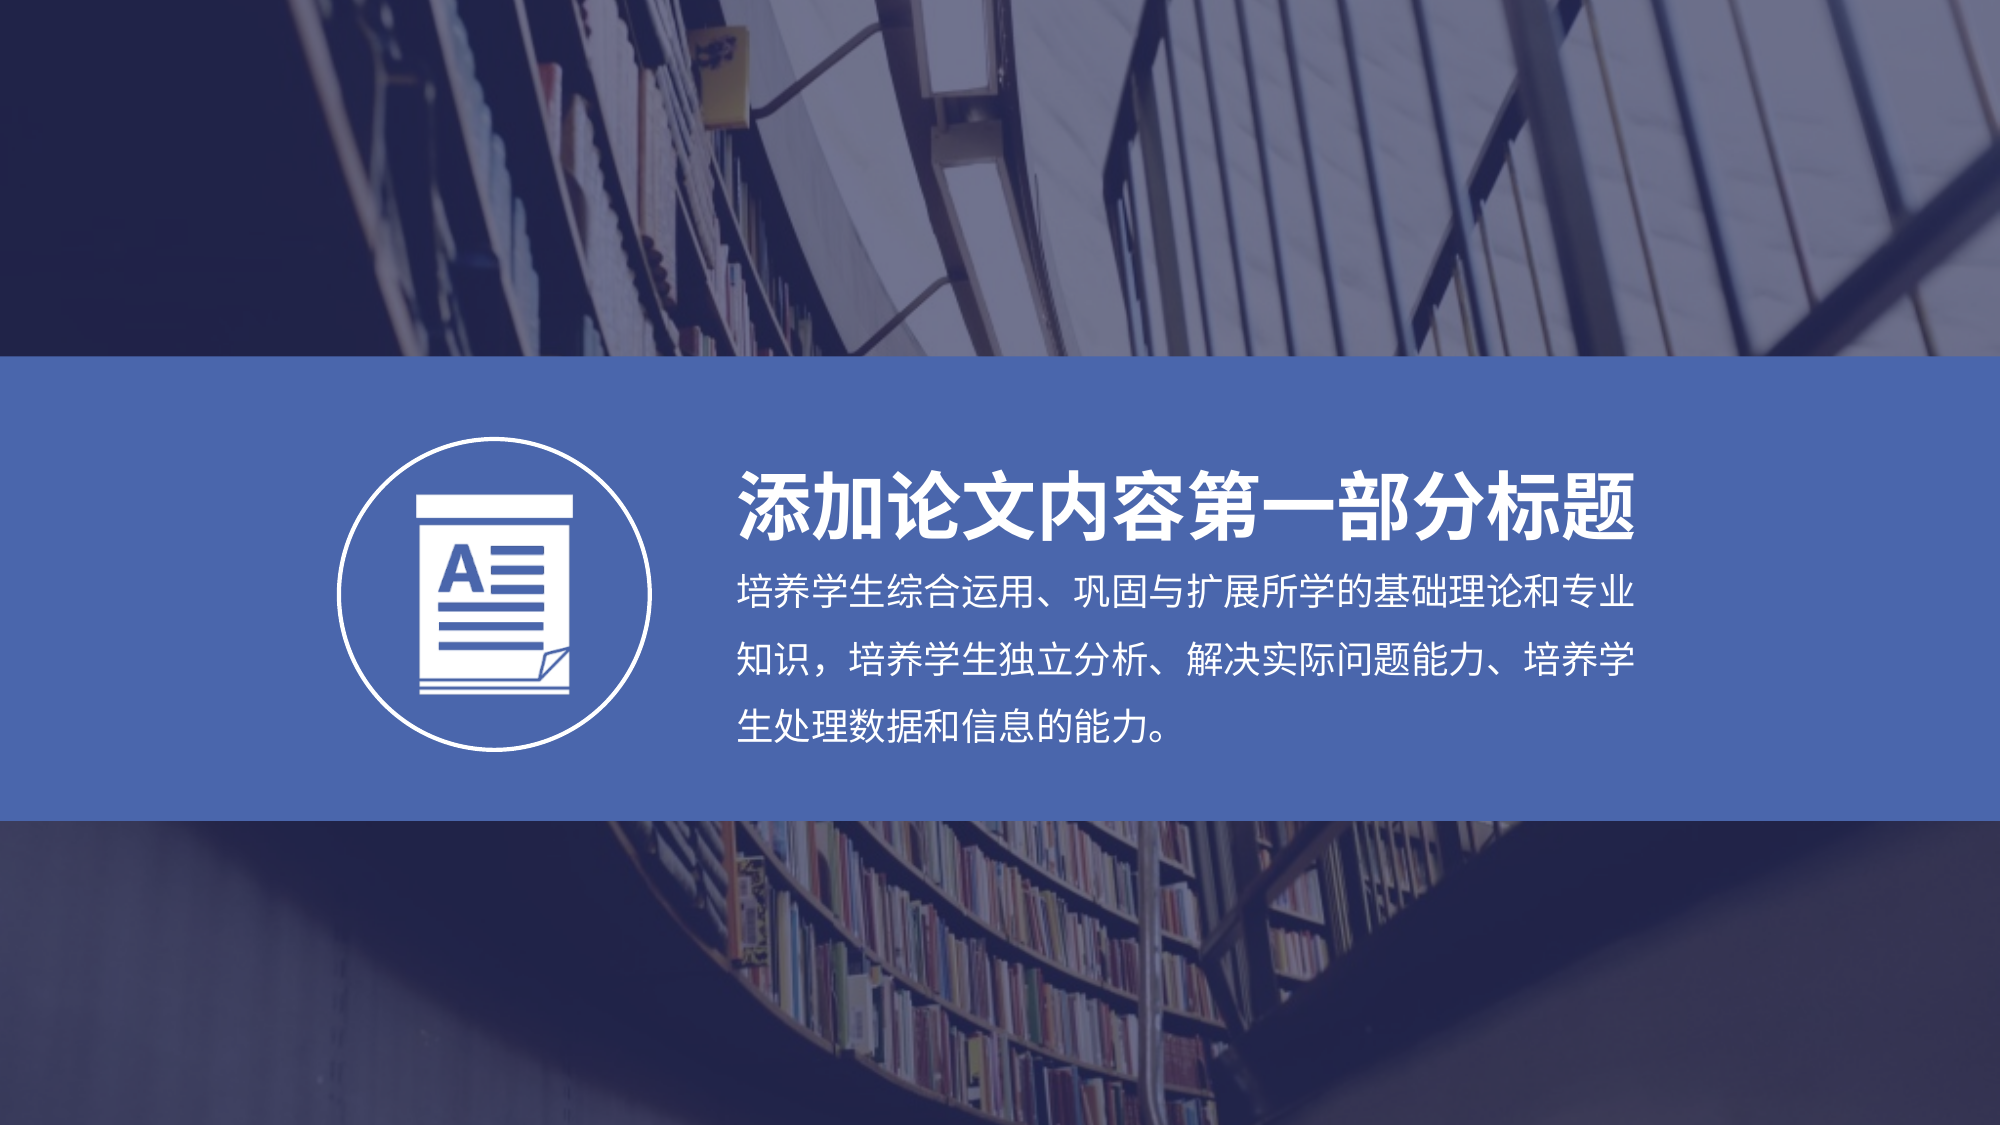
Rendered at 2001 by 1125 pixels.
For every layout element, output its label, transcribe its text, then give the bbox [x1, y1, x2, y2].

text_box 添加论文内容第一部分标题 [721, 407, 1658, 538]
text_box 培养学生综合运用、巩固与扩展所学的基础理论和专业知识，培养学生独立分析、解决实际问题能力、培养学生处理数据和信息的能力。 [721, 538, 1658, 756]
text_box [0, 355, 2000, 822]
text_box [338, 438, 650, 750]
